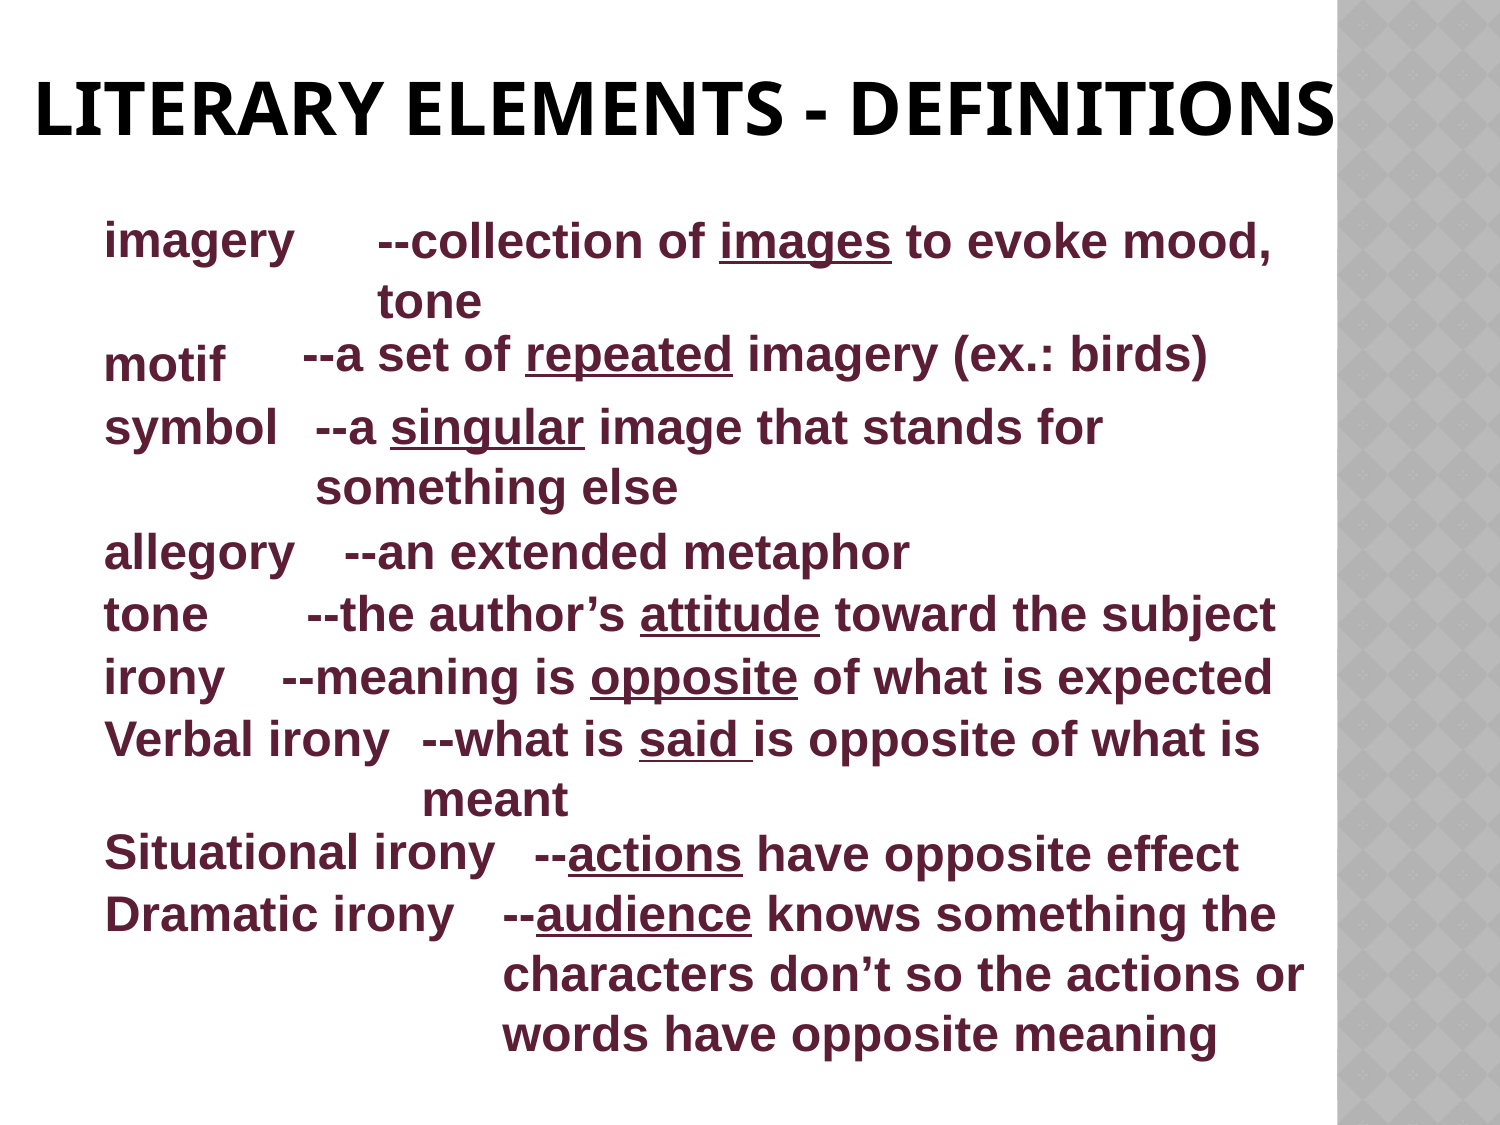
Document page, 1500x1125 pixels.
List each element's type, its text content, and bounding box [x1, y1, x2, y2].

text_box --collection of images to evoke mood, tone [362, 201, 1325, 336]
text_box --what is said is opposite of what is meant [406, 699, 1325, 834]
text_box --the author’s attitude toward the subject [291, 574, 1292, 649]
text_box symbol [88, 386, 294, 462]
text_box Situational irony [89, 811, 512, 887]
text_box allegory [88, 511, 311, 587]
text_box Dramatic irony [89, 874, 470, 949]
title Literary elements - definitions [24, 37, 1350, 151]
text_box --meaning is opposite of what is expected [266, 636, 1289, 712]
text_box --audience knows something the characters don’t so the actions or words have opposite meaning [487, 874, 1406, 1069]
text_box --a singular image that stands for something else [299, 386, 1263, 522]
text_box irony [88, 636, 241, 712]
text_box Verbal irony [89, 699, 406, 774]
text_box --a set of repeated imagery (ex.: birds) [287, 313, 1250, 389]
text_box --actions have opposite effect [519, 813, 1438, 889]
text_box motif [88, 324, 241, 386]
text_box --an extended metaphor [329, 512, 926, 574]
text_box tone [88, 574, 224, 636]
text_box imagery [88, 199, 311, 275]
